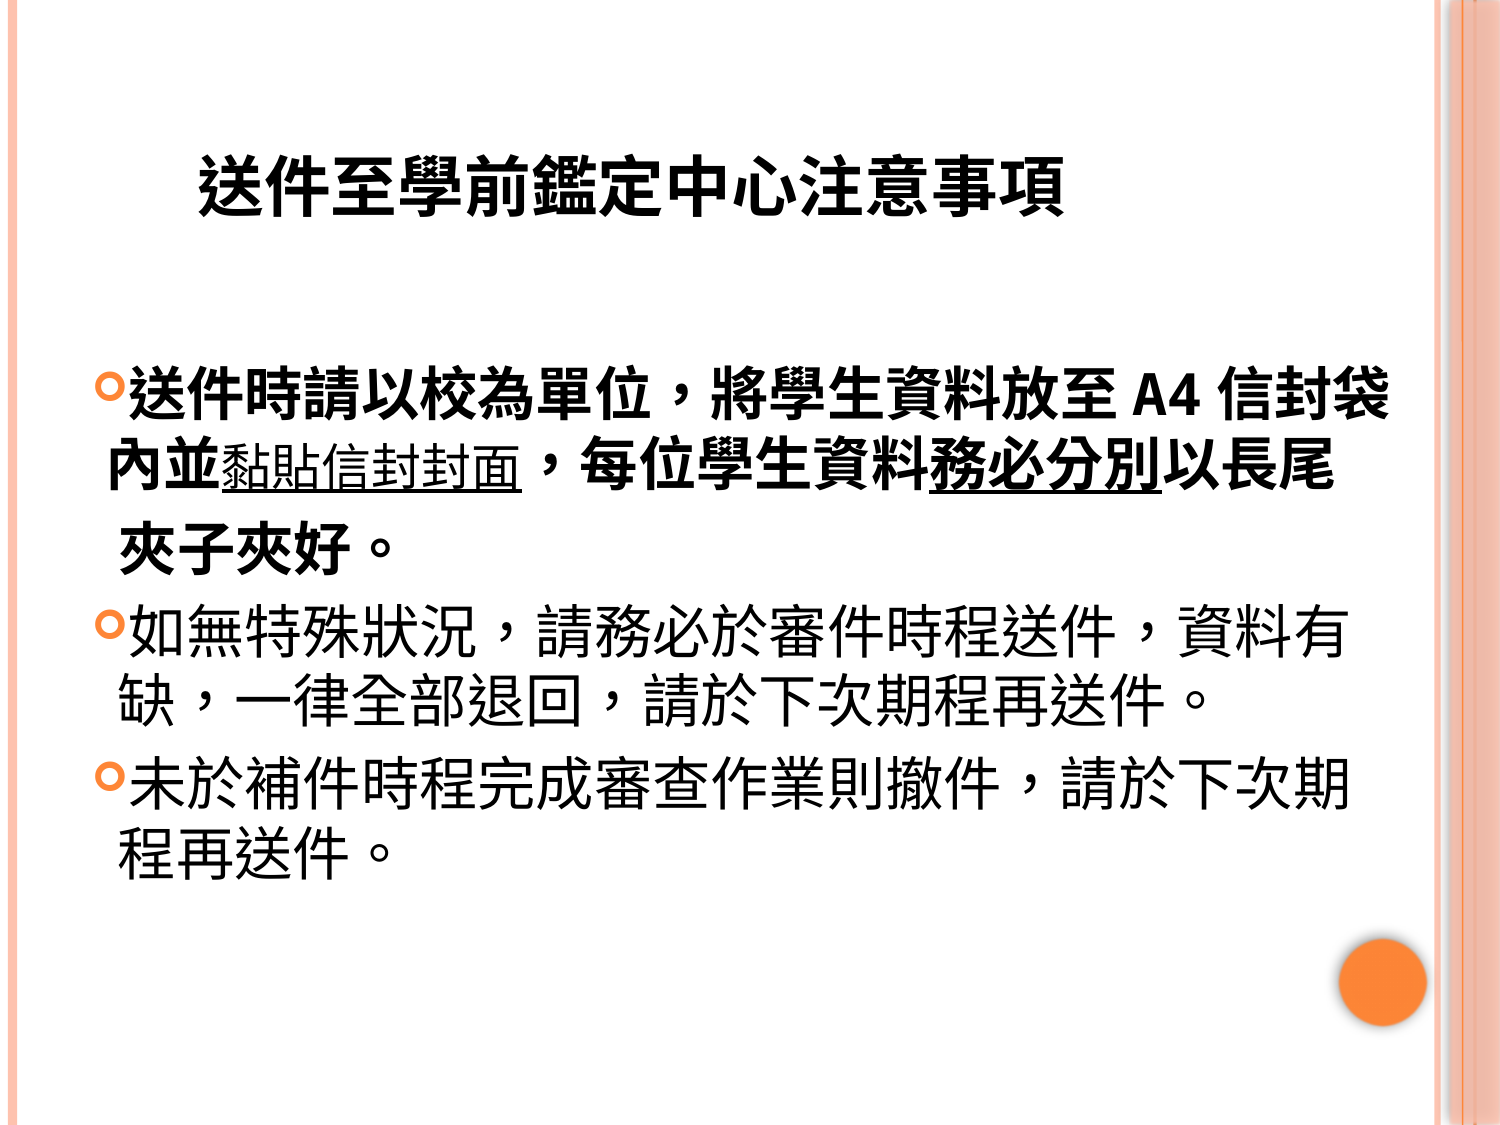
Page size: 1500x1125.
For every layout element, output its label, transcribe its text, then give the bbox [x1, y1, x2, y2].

title 送件至學前鑑定中心注意事項 [75, 45, 1300, 233]
list 送件時請以校為單位，將學生資料放至A4信封袋 內並黏貼信封封面，每位學生資料務必分別以長尾 夾子夾好。 如無特殊狀況，請務必於審件時程送件，資料有 缺，一律全部退回，請於下次期程再送件。 未於補件時程完成審查作業則撤件，請於下次期 程再送件。 [76, 267, 1412, 1067]
